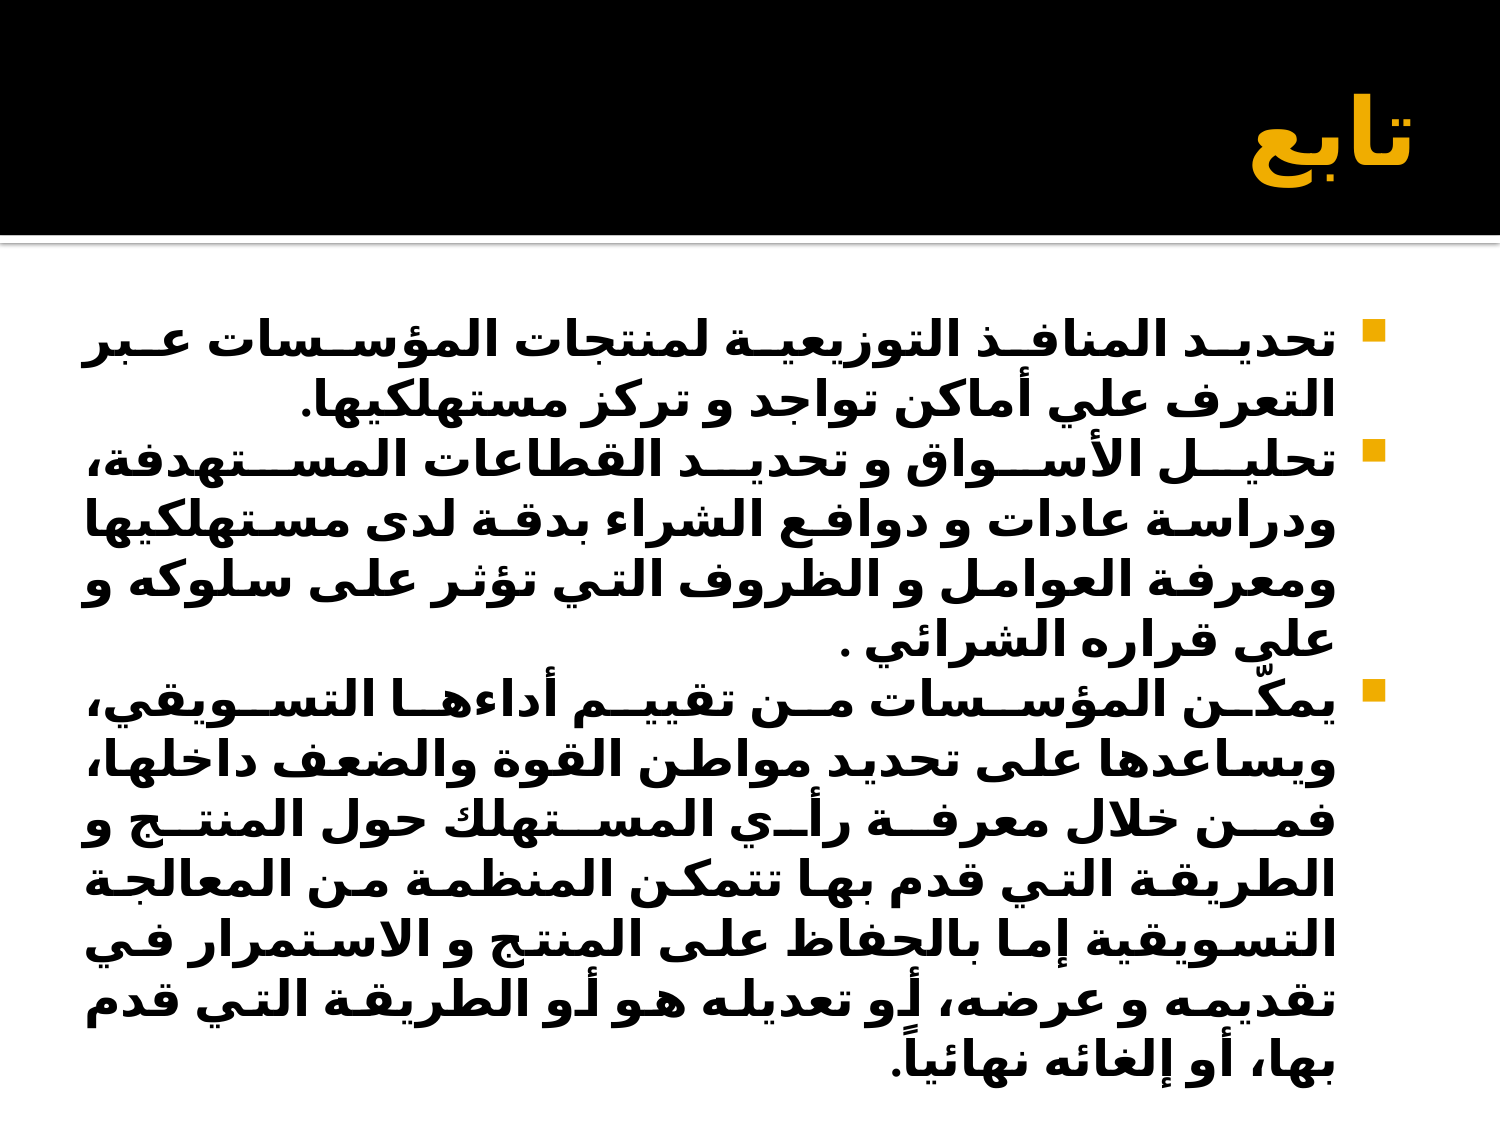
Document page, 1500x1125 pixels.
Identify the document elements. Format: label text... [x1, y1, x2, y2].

list تحديد المنافذ التوزيعية لمنتجات المؤسسات عبر التعرف علي أماكن تواجد و تركز مستهلكيها. تحليل الأسواق و تحديد القطاعات المستهدفة، ودراسة عادات و دوافع الشراء بدقة لدى مستهلكيها ومعرفة العوامل و الظروف التي تؤثر على سلوكه و على قراره الشرائي . يمكّن المؤسسات من تقييم أداءها التسويقي، ويساعدها على تحديد مواطن القوة والضعف داخلها، فمن خلال معرفة رأي المستهلك حول المنتج و الطريقة التي قدم بها تتمكن المنظمة من المعالجة التسويقية إما بالحفاظ على المنتج و الاستمرار في تقديمه و عرضه، أو تعديله هو أو الطريقة التي قدم بها، أو إلغائه نهائياً. [75, 291, 1425, 1050]
title تابع [75, 25, 1425, 231]
